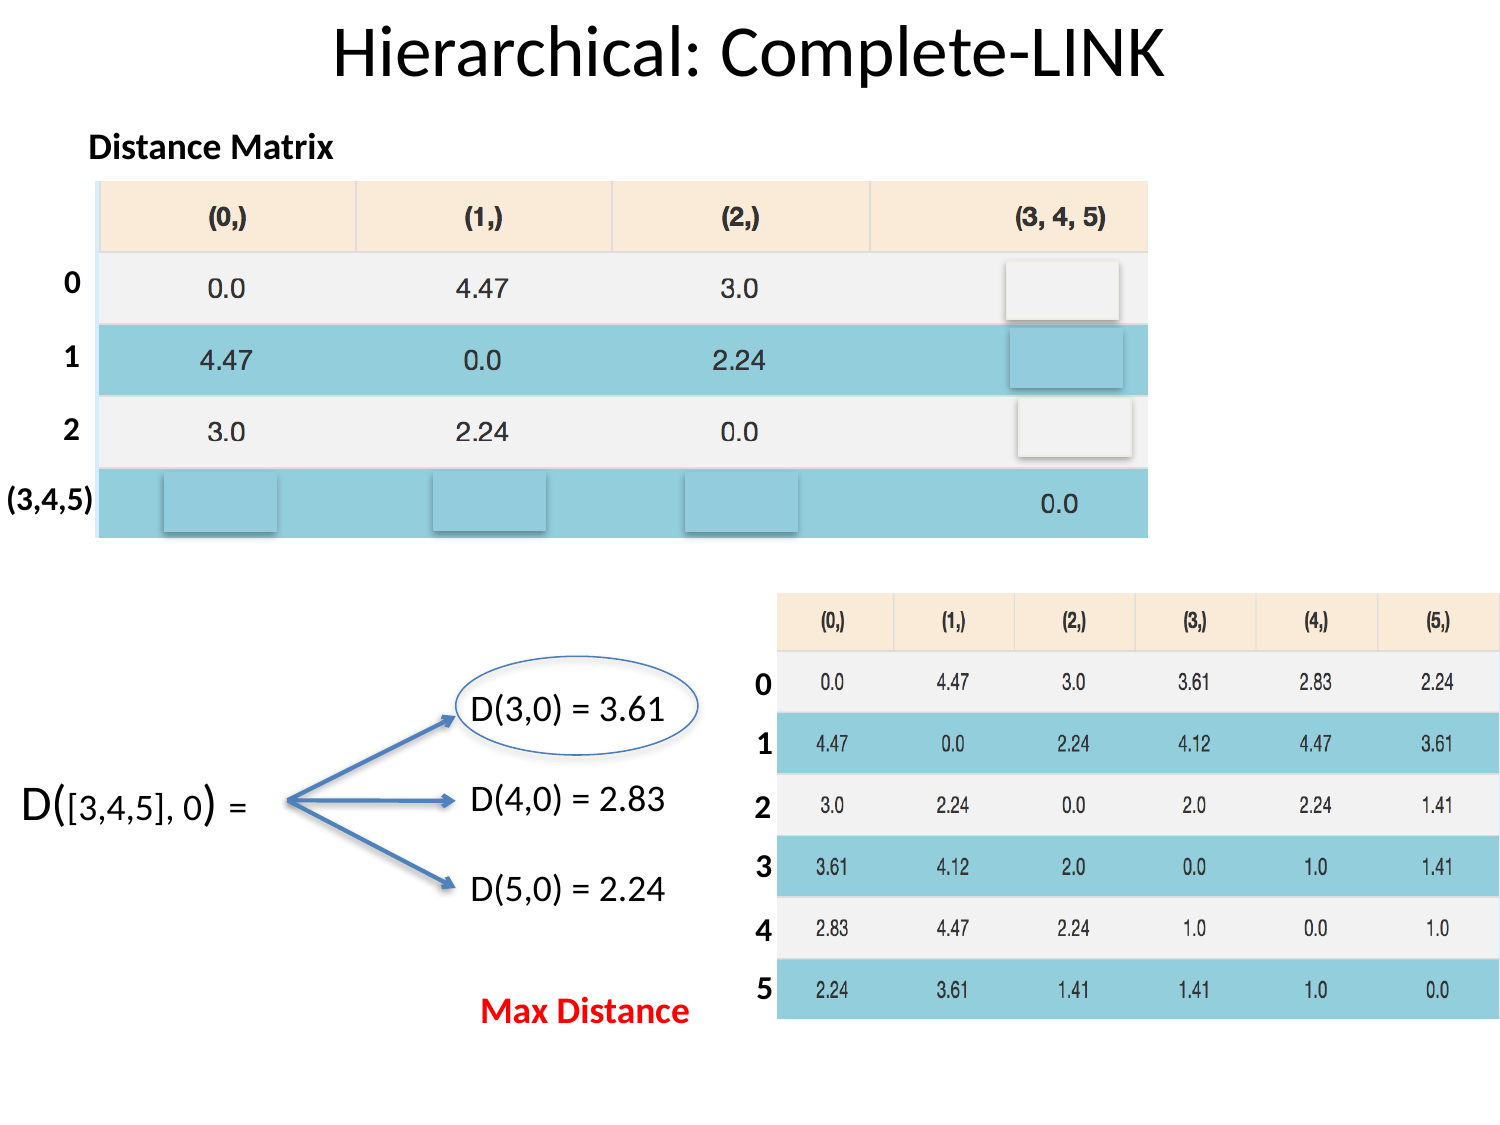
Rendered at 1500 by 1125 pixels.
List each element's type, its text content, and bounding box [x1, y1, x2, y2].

text_box 0 [49, 252, 90, 308]
text_box D(3,0) = 3.61 D(4,0) = 2.83 D(5,0) = 2.24 [455, 677, 722, 962]
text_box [275, 800, 456, 889]
title Hierarchical: Complete-LINK [75, 0, 1425, 99]
text_box 2 [48, 399, 90, 455]
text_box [739, 593, 1500, 1019]
text_box 1 [48, 327, 90, 382]
text_box Max Distance [465, 979, 711, 1039]
text_box Distance Matrix [73, 114, 469, 175]
text_box (3,4,5) [0, 469, 90, 525]
picture [95, 180, 1148, 538]
text_box D([3,4,5], 0) = [6, 762, 270, 838]
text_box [275, 715, 456, 799]
text_box [454, 655, 699, 756]
